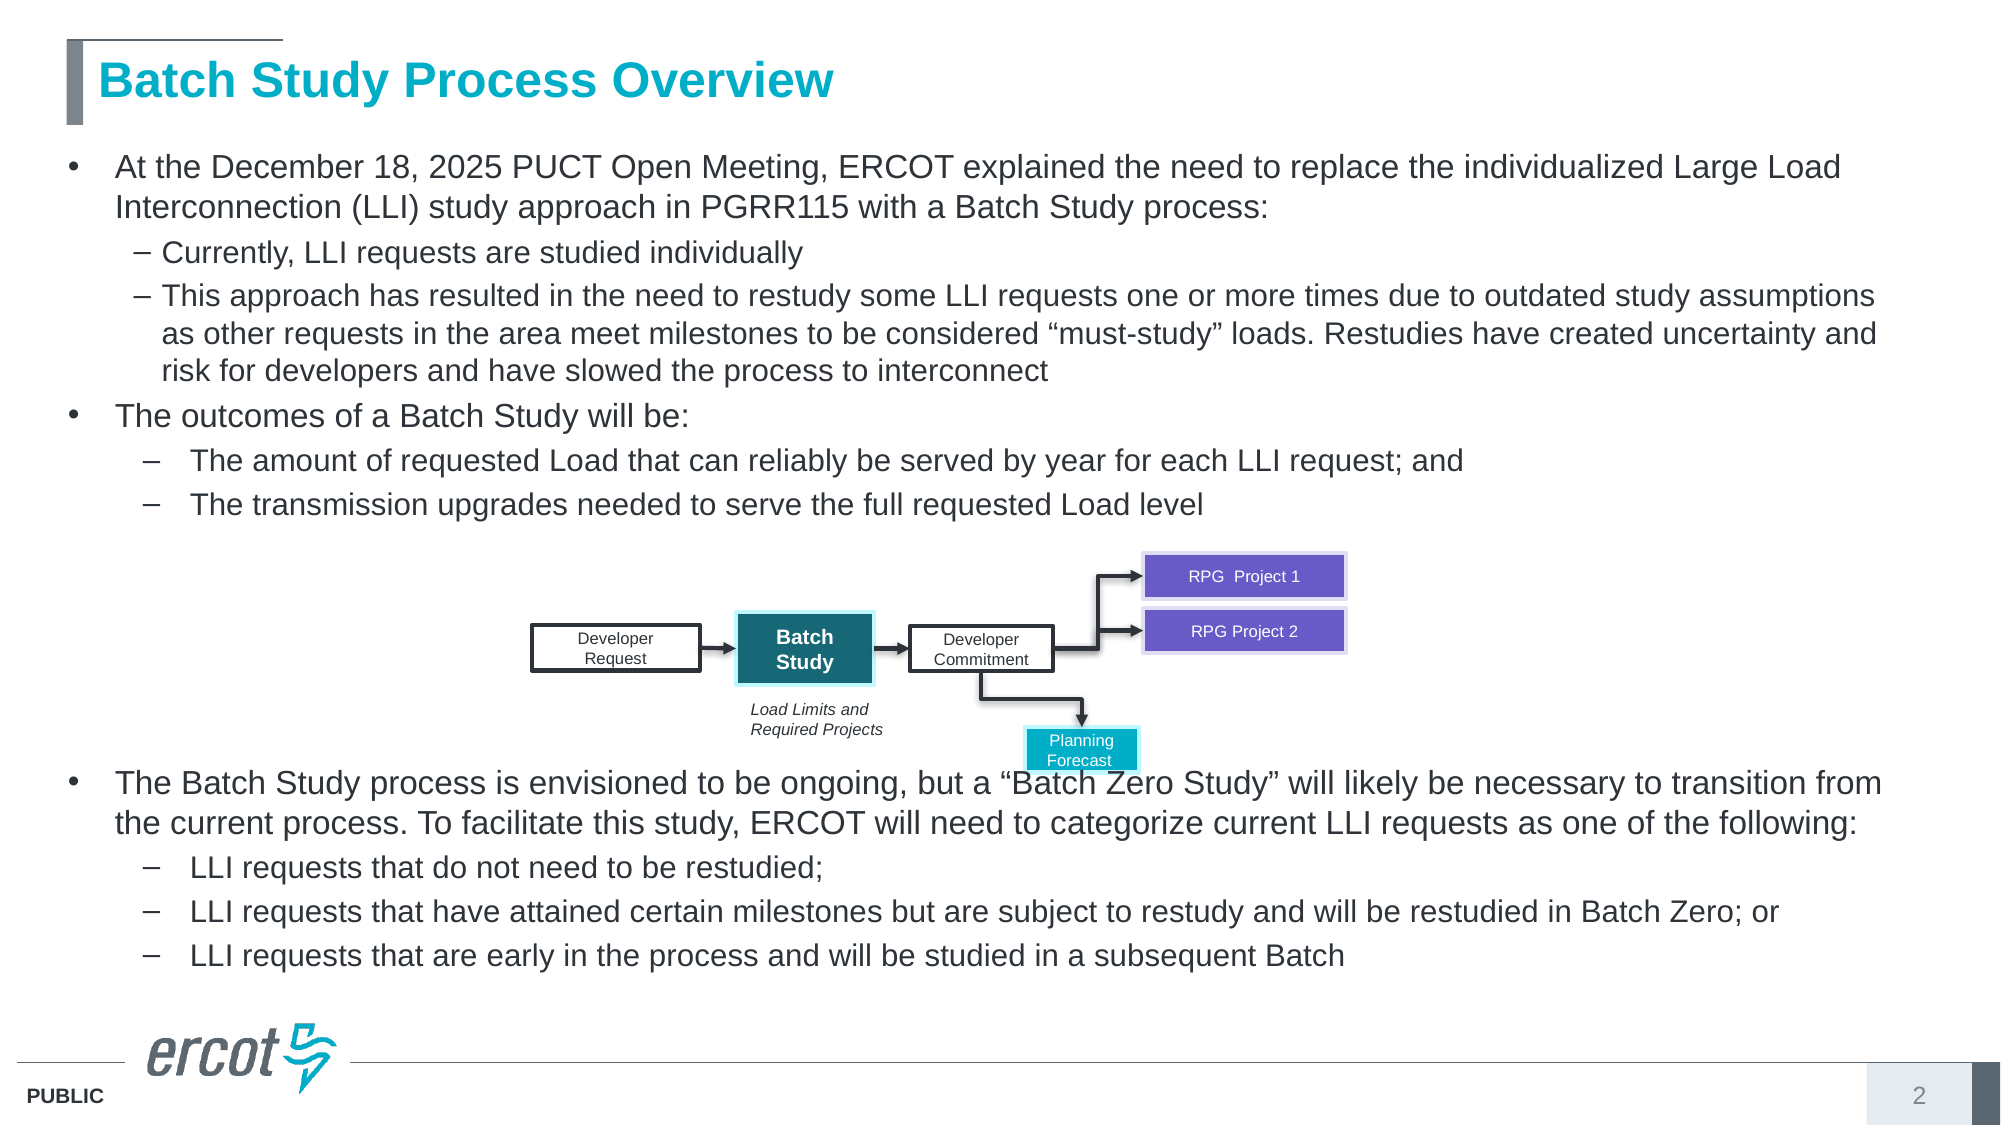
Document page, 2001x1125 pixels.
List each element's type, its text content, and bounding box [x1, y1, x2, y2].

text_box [1003, 648, 1060, 750]
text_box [1052, 575, 1144, 629]
text_box At the December 18, 2025 PUCT Open Meeting, ERCOT explained the need to replace the individualized Large Load Interconnection (LLI) study approach in PGRR115 with a Batch Study process: Currently, LLI requests are studied individually This approach has resulted in the need to restudy some LLI requests one or more times due to outdated study assumptions as other requests in the area meet milestones to be considered “must-study” loads. Restudies have created uncertainty and risk for developers and have slowed the process to interconnect The outcomes of a Batch Study will be: The amount of requested Load that can reliably be served by year for each LLI request; and The transmission upgrades needed to serve the full requested Load level The Batch Study process is envisioned to be ongoing, but a “Batch Zero Study” will likely be necessary to transition from the current process. To facilitate this study, ERCOT will need to categorize current LLI requests as one of the following: LLI requests that do not need to be restudied; LLI requests that have attained certain milestones but are subject to restudy and will be restudied in Batch Zero; or LLI requests that are early in the process and will be studied in a subsequent Batch [53, 138, 1920, 1037]
picture [143, 1037, 340, 1096]
title Batch Study Process Overview [83, 39, 1934, 125]
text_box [1052, 630, 1144, 649]
slide_number 2 [1866, 1076, 1973, 1113]
